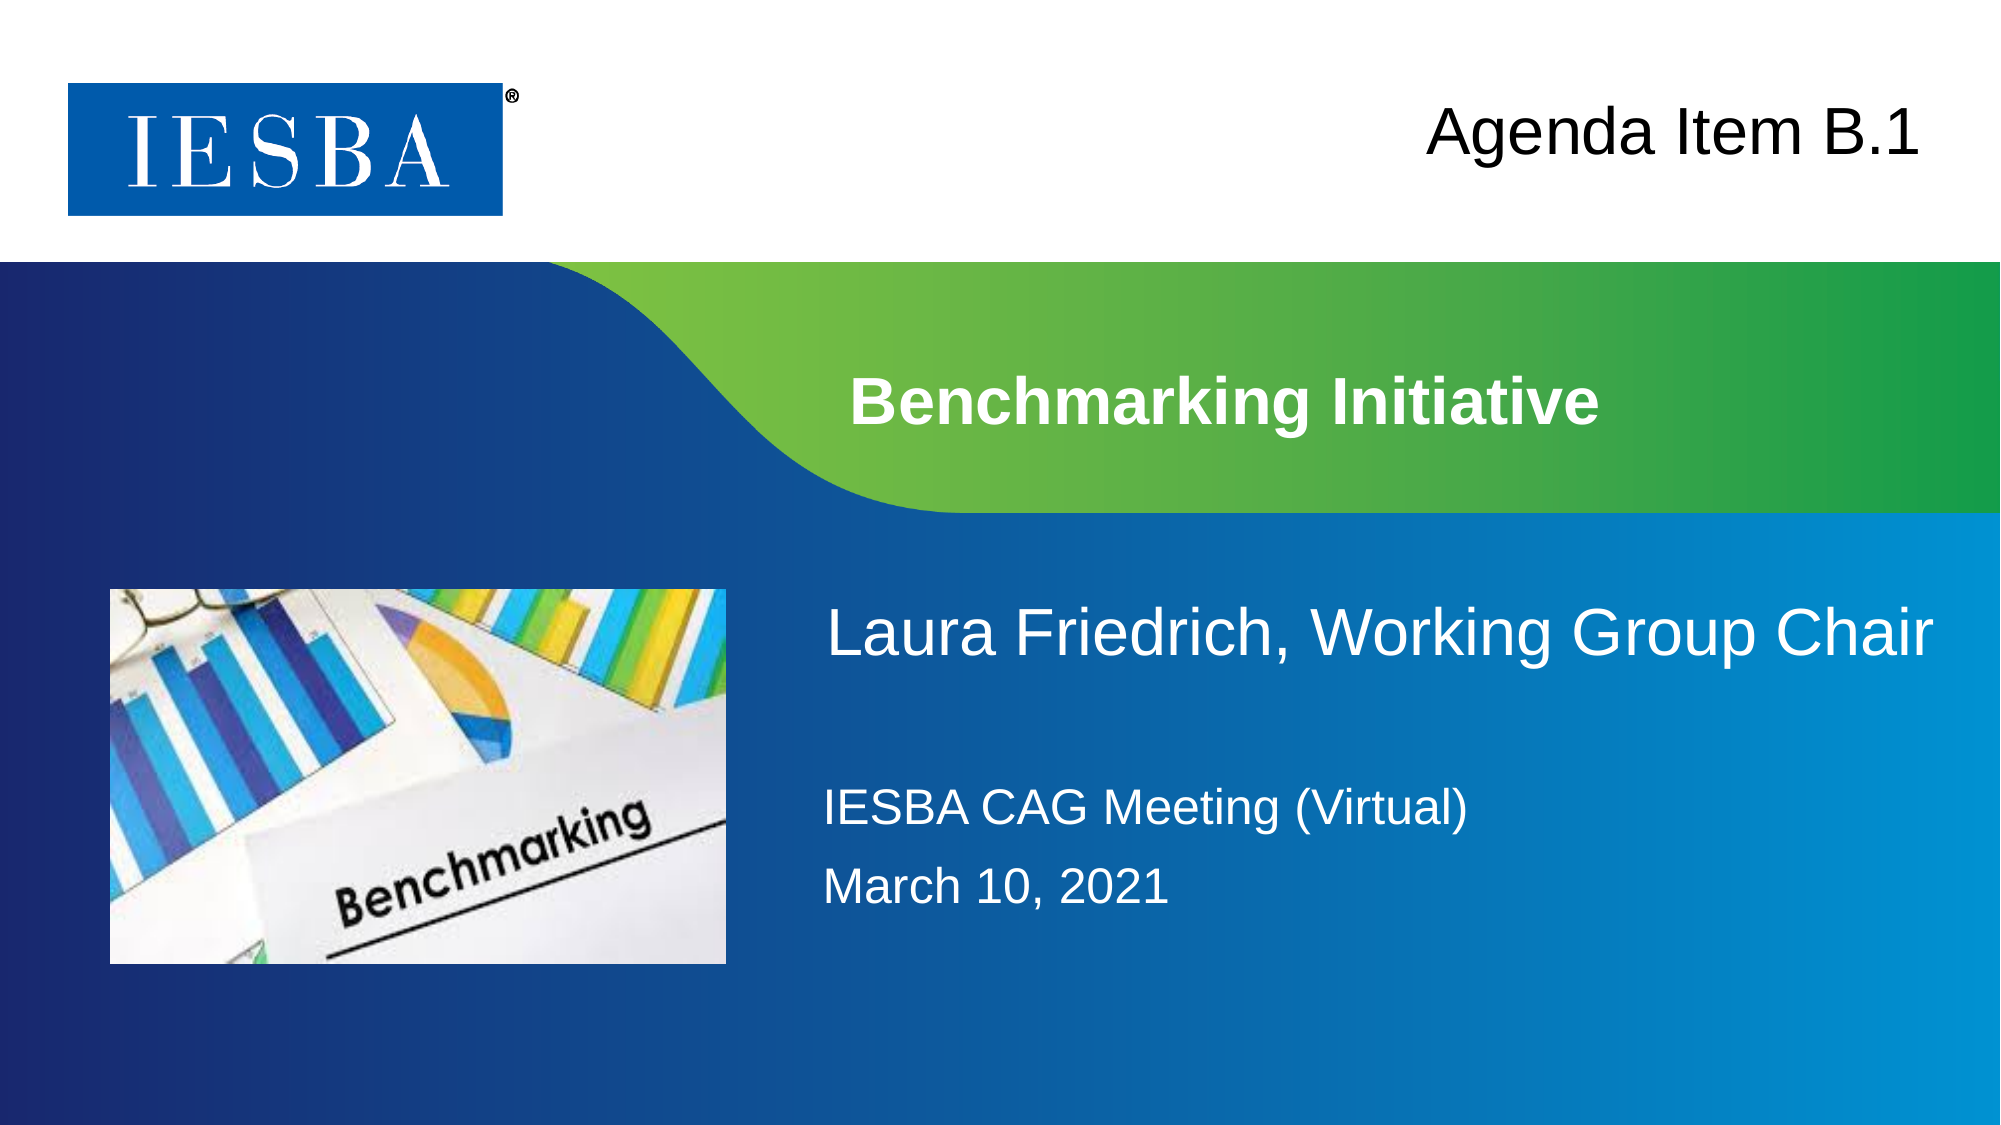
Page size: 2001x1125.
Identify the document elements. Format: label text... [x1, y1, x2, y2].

text_box Agenda Item B.1 [1123, 79, 1930, 175]
subtitle IESBA CAG Meeting (Virtual) March 10, 2021 [821, 774, 1890, 965]
title Benchmarking Initiative [849, 316, 1950, 480]
picture [110, 588, 726, 965]
text_box Laura Friedrich, Working Group Chair [826, 589, 1949, 670]
picture [549, 262, 2000, 513]
picture [68, 83, 519, 216]
